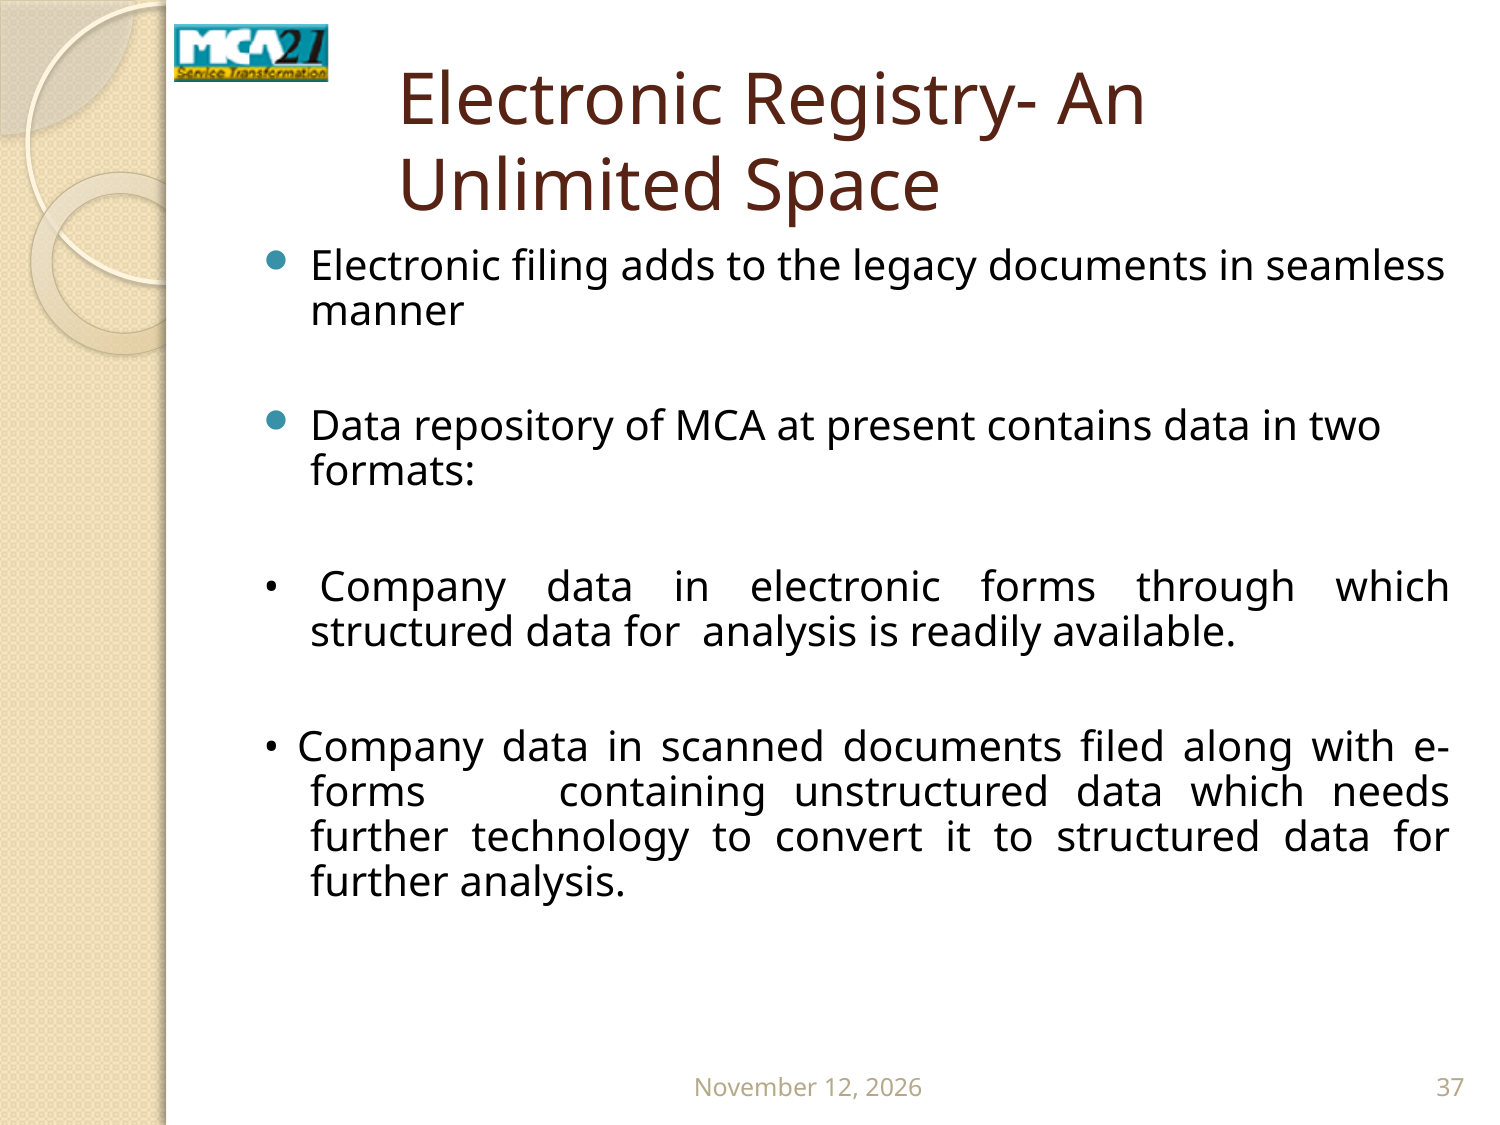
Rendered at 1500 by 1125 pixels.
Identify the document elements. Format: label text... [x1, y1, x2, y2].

slide_number 37 [1413, 1034, 1488, 1113]
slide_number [587, 1034, 938, 1113]
list Electronic filing adds to the legacy documents in seamless manner Data repository of MCA at present contains data in two formats: • Company data in electronic forms through which structured data for analysis is readily available. • Company data in scanned documents filed along with e-forms containing unstructured data which needs further technology to convert it to structured data for further analysis. [235, 237, 1466, 1025]
title Electronic Registry- An Unlimited Space [382, 45, 1438, 233]
picture [174, 24, 330, 82]
